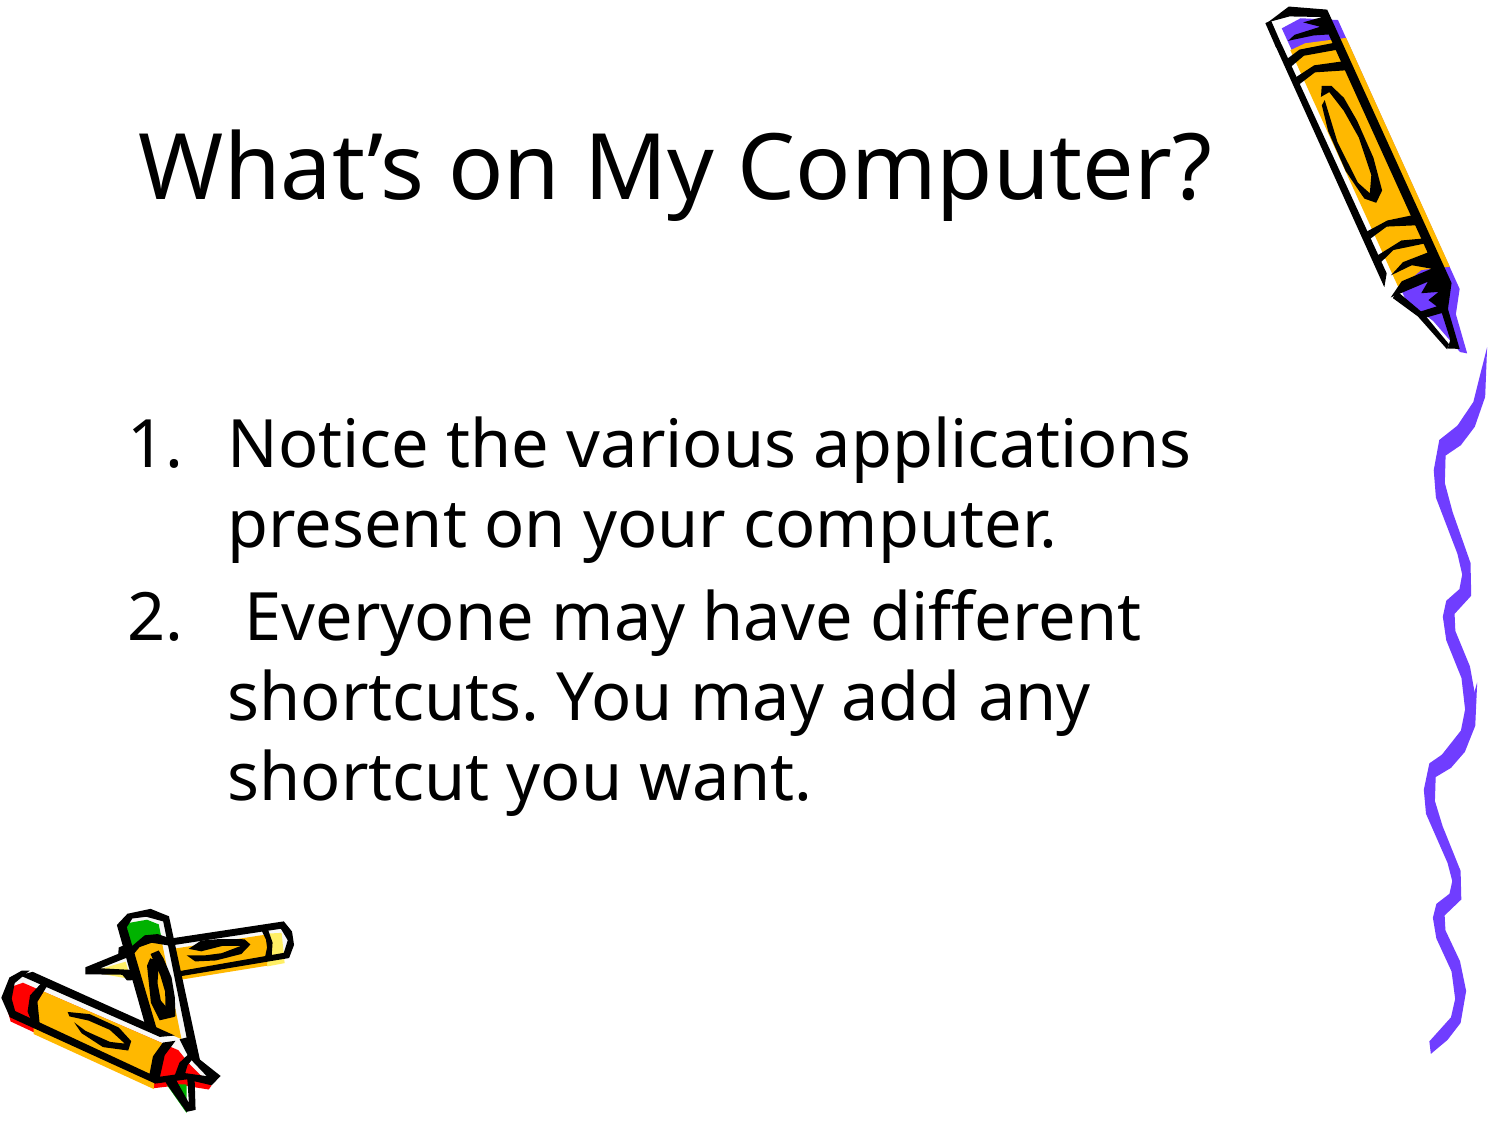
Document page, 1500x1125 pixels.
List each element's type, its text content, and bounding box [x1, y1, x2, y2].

title What’s on My Computer? [112, 24, 1240, 226]
list Notice the various applications present on your computer. Everyone may have different shortcuts. You may add any shortcut you want. [112, 299, 1376, 901]
